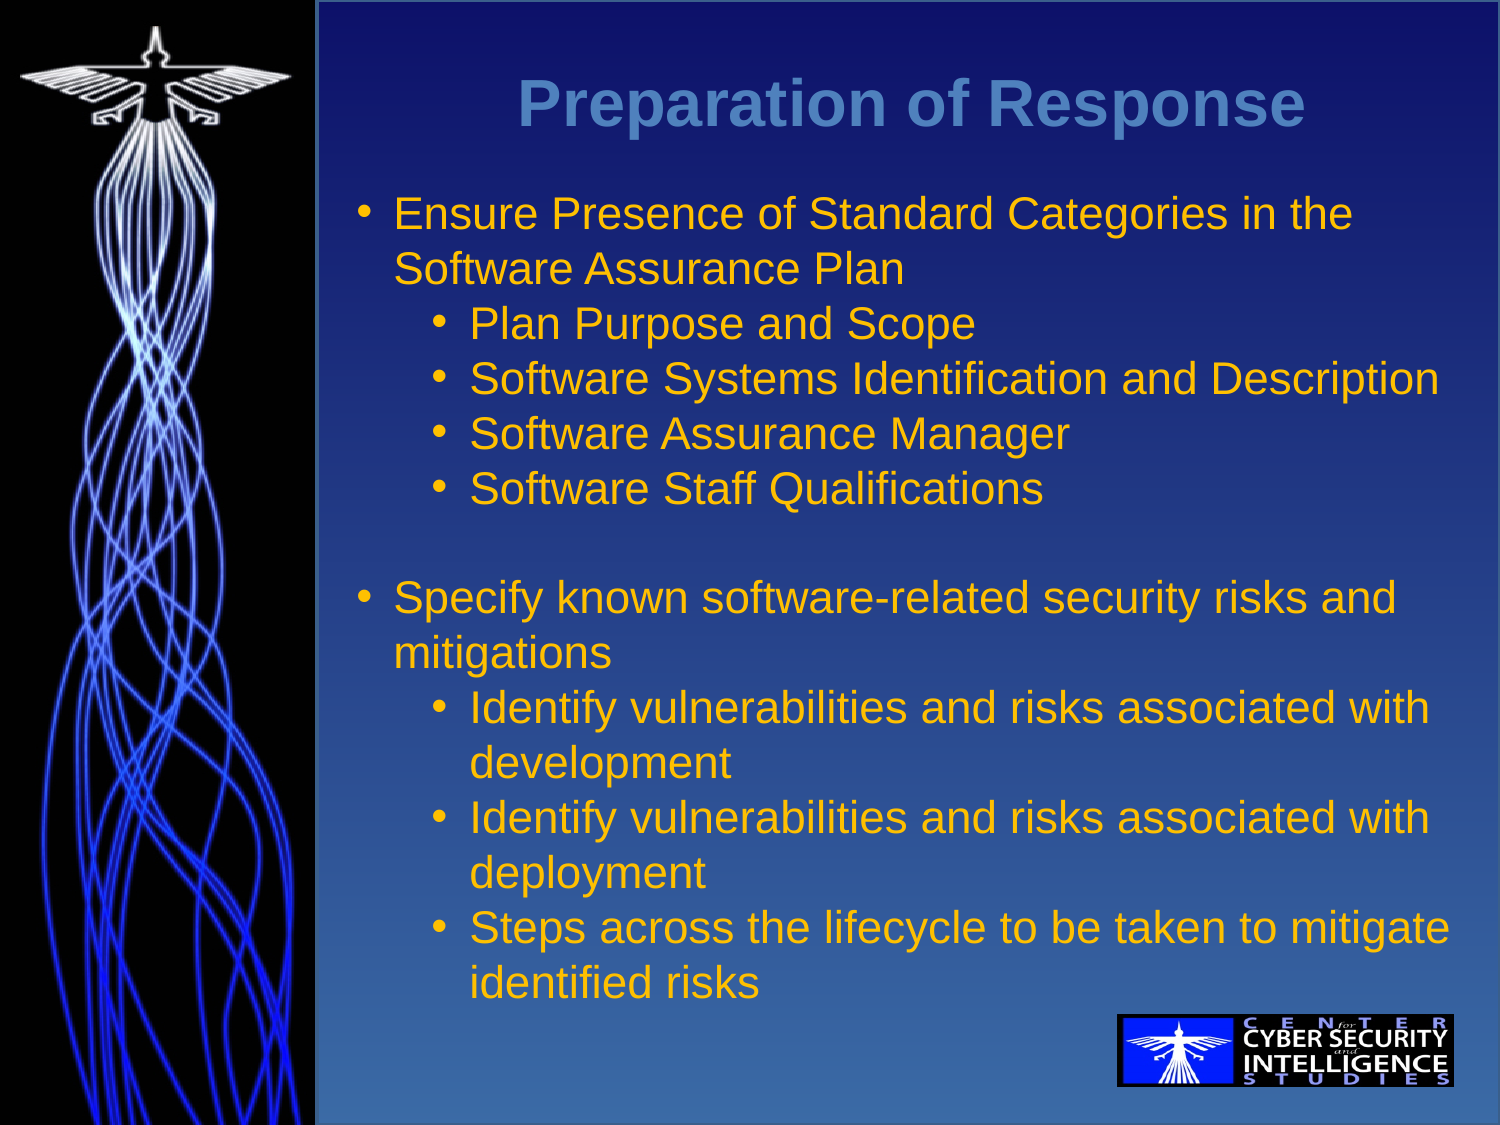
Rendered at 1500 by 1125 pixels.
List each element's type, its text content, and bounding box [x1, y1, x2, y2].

text_box [317, 0, 1500, 1125]
picture [0, 0, 316, 1125]
title Preparation of Response [362, 50, 1463, 150]
picture [1117, 1013, 1455, 1087]
text_box Ensure Presence of Standard Categories in the Software Assurance Plan Plan Purpose and Scope Software Systems Identification and Description Software Assurance Manager Software Staff Qualifications Specify known software-related security risks and mitigations Identify vulnerabilities and risks associated with development Identify vulnerabilities and risks associated with deployment Steps across the lifecycle to be taken to mitigate identified risks [339, 174, 1478, 888]
